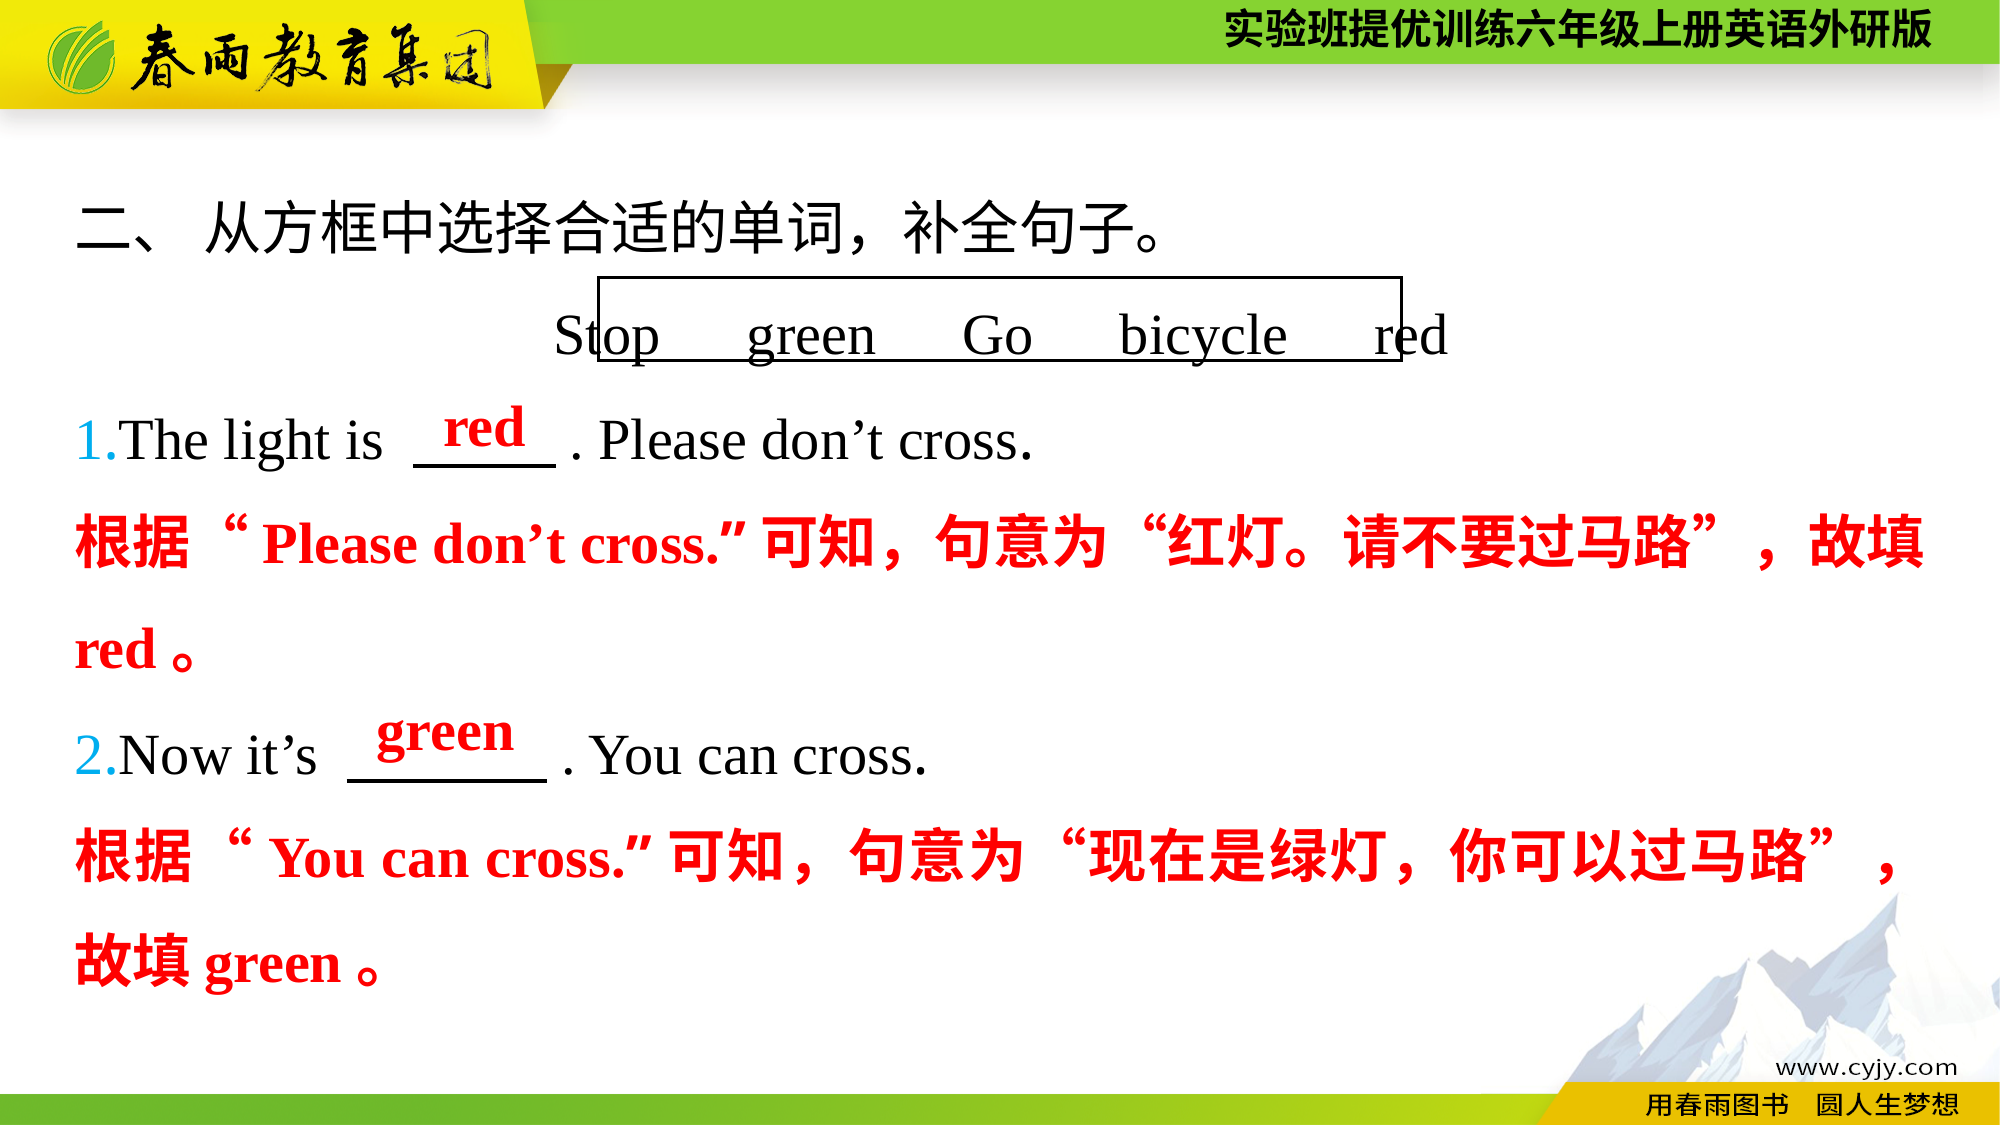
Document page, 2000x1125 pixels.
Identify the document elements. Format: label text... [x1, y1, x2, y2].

list 二、 从方框中选择合适的单词，补全句子。 Stop green Go bicycle red 1.The light is . Please don’t cross. 2.Now it’s . You can cross. [59, 149, 1944, 462]
picture [0, 0, 2000, 1125]
text_box [598, 277, 1402, 361]
text_box 根据“Please don’t cross.”可知，句意为“红灯。请不要过马路”，故填red。 [59, 462, 1944, 688]
text_box red [428, 381, 563, 466]
text_box green [361, 684, 563, 770]
list 二、 从方框中选择合适的单词，补全句子。 Stop green Go bicycle red 1.The light is . Please don’t cross. 2.Now it’s . You can cross. [59, 688, 1944, 776]
text_box 根据“You can cross.”可知，句意为“现在是绿灯，你可以过马路”，故填green。 [59, 776, 1944, 1002]
